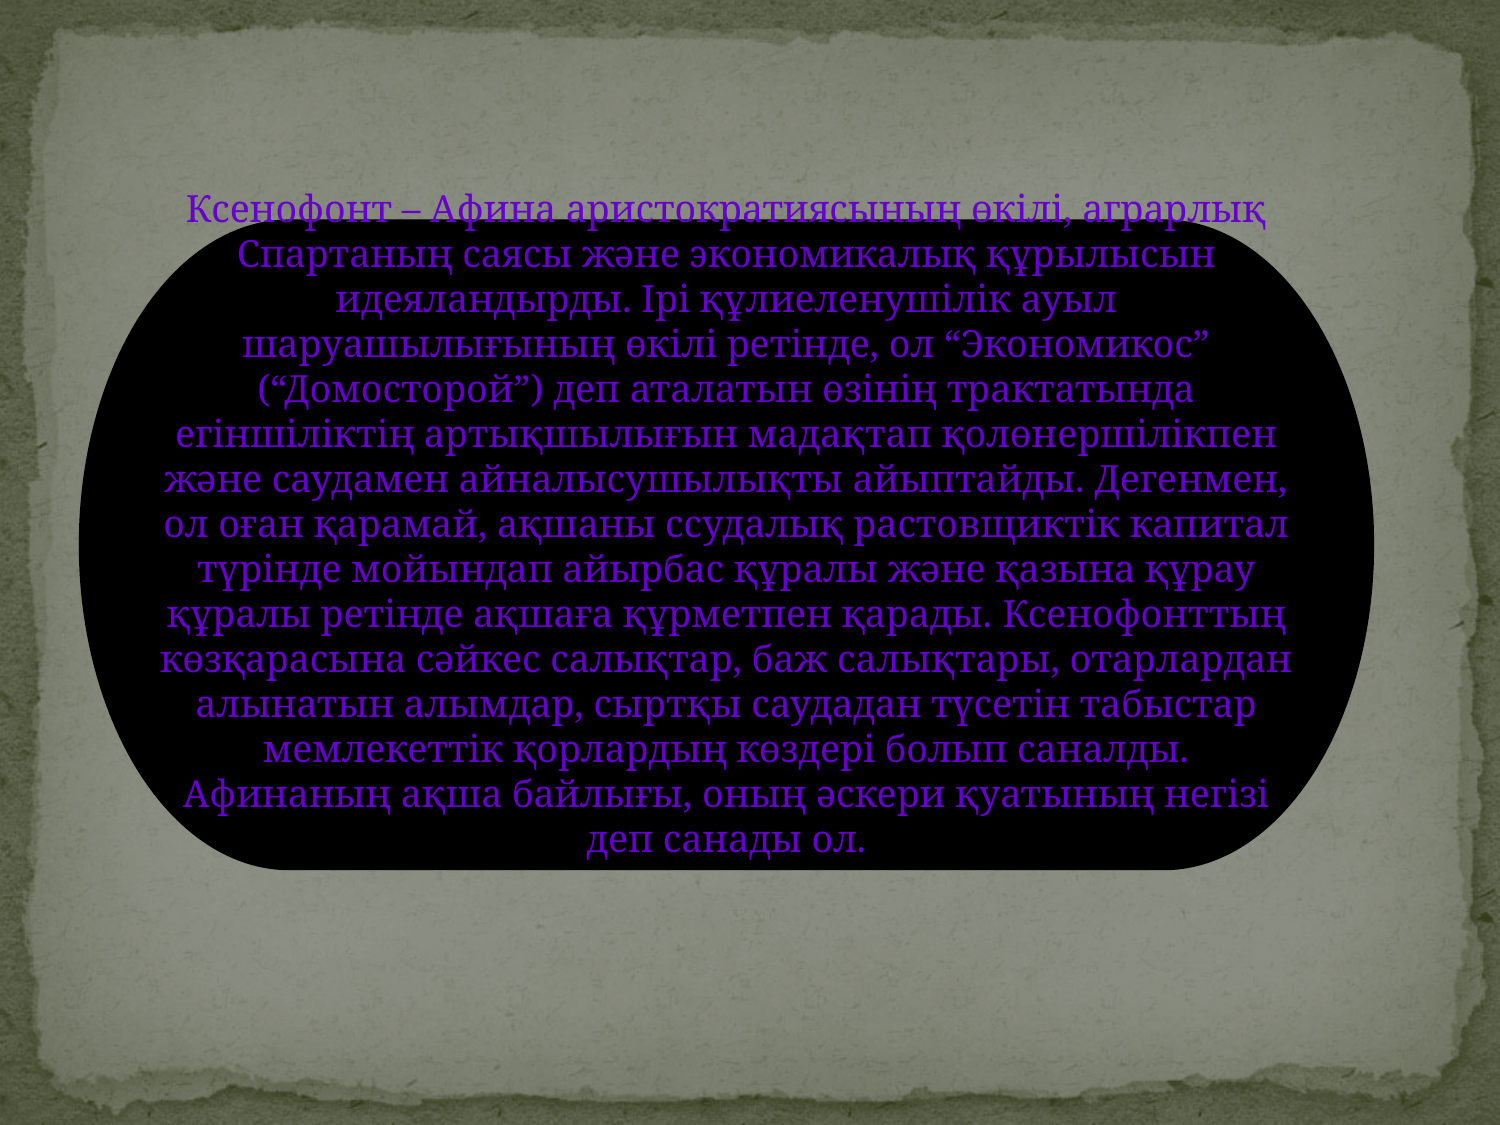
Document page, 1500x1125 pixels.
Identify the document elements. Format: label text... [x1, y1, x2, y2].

text_box Ксенофонт – Афина аристократиясының өкілі, аграрлық Спартаның саясы және экономикалық құрылысын идеяландырды. Ірі құлиеленушілік ауыл шаруашылығының өкілі ретінде, ол “Экономикос” (“Домосторой”) деп аталатын өзінің трактатында егіншіліктің артықшылығын мадақтап қолөнершілікпен және саудамен айналысушылықты айыптайды. Дегенмен, ол оған қарамай, ақшаны ссудалық растовщиктік капитал түрінде мойындап айырбас құралы және қазына құрау құралы ретінде ақшаға құрметпен қарады. Ксенофонттың көзқарасына сәйкес салықтар, баж салықтары, отарлардан алынатын алымдар, сыртқы саудадан түсетін табыстар мемлекеттік қорлардың көздері болып саналды. Афинаның ақша байлығы, оның әскери қуатының негізі деп санады ол. [78, 219, 1375, 871]
